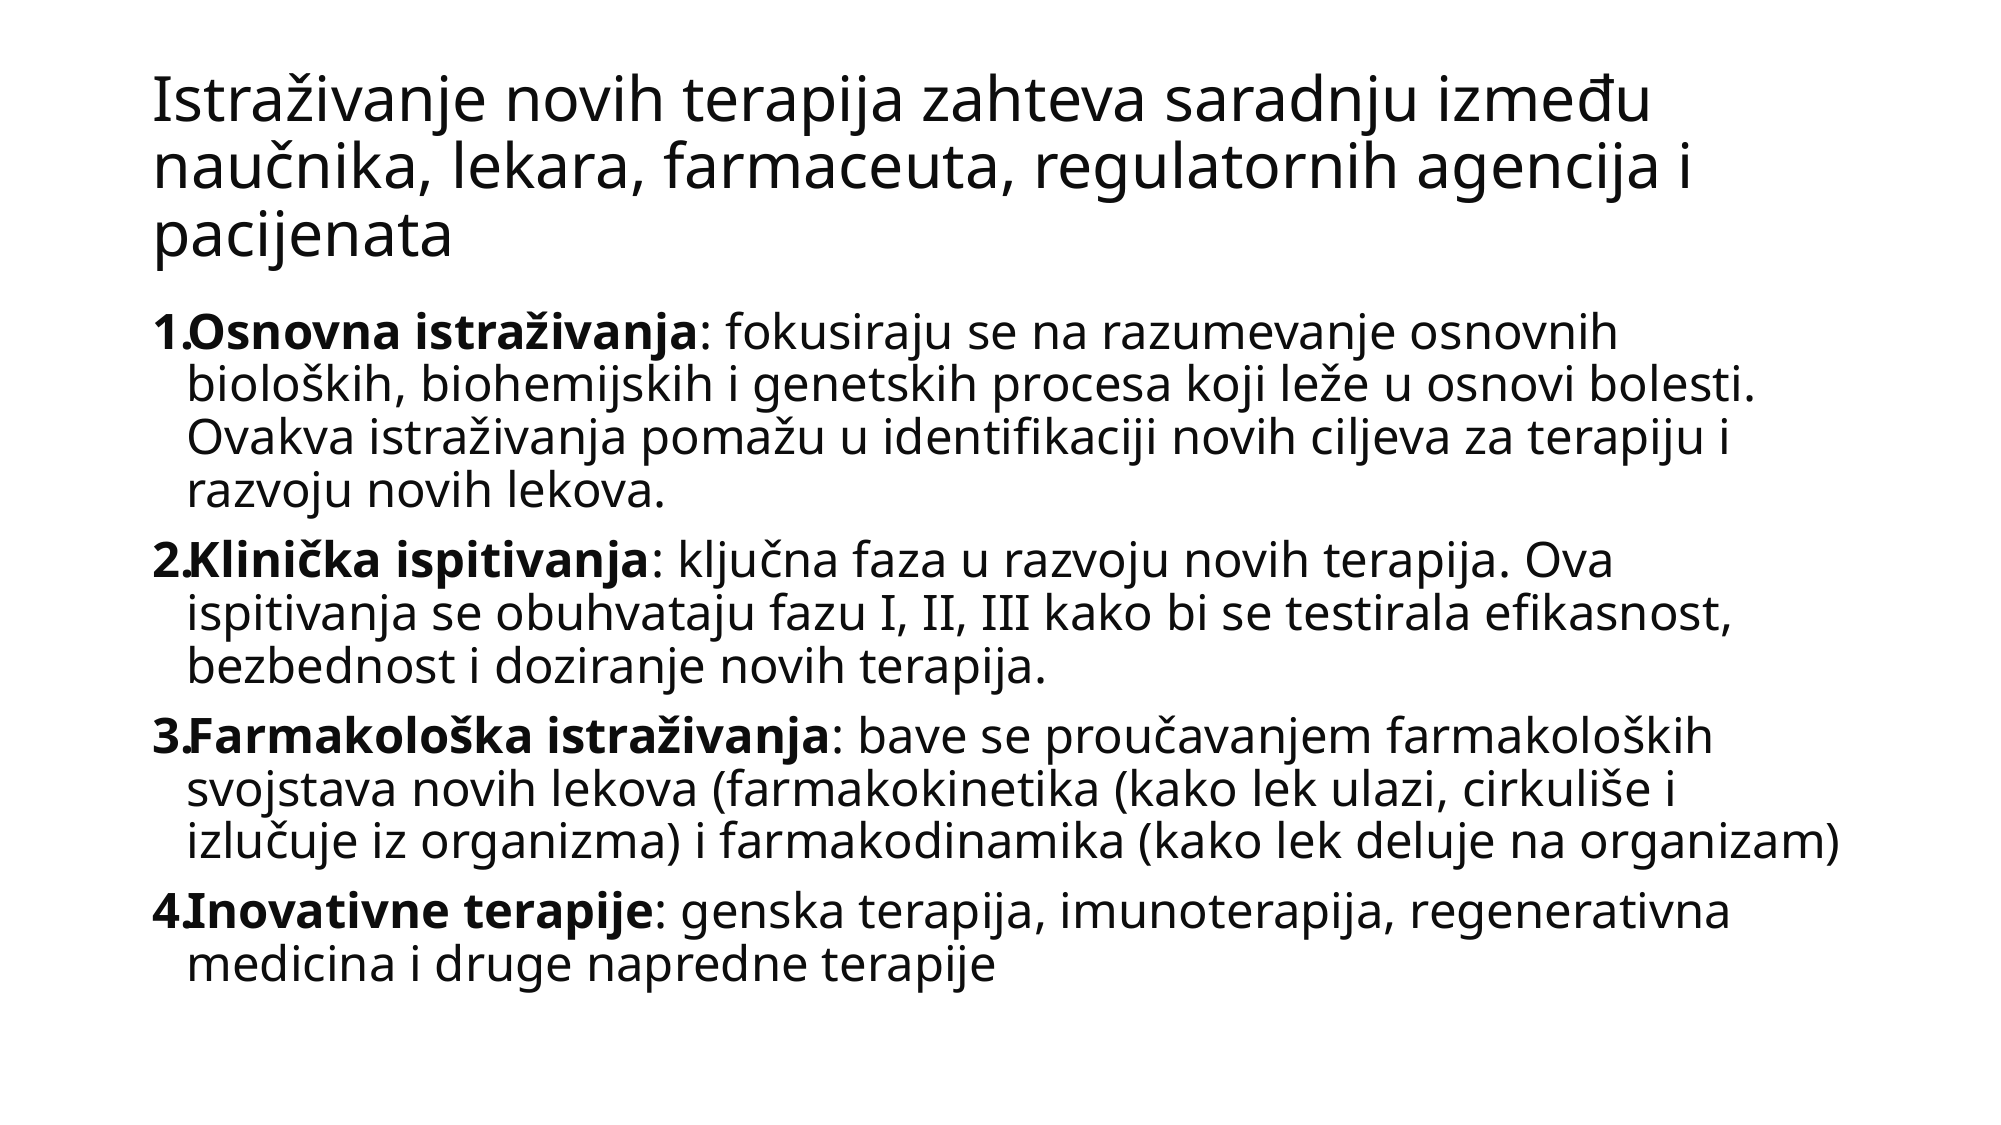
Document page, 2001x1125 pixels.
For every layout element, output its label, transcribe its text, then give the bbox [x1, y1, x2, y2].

list Osnovna istraživanja: fokusiraju se na razumevanje osnovnih bioloških, biohemijskih i genetskih procesa koji leže u osnovi bolesti. Ovakva istraživanja pomažu u identifikaciji novih ciljeva za terapiju i razvoju novih lekova. Klinička ispitivanja: ključna faza u razvoju novih terapija. Ova ispitivanja se obuhvataju fazu I, II, III kako bi se testirala efikasnost, bezbednost i doziranje novih terapija. Farmakološka istraživanja: bave se proučavanjem farmakoloških svojstava novih lekova (farmakokinetika (kako lek ulazi, cirkuliše i izlučuje iz organizma) i farmakodinamika (kako lek deluje na organizam) Inovativne terapije: genska terapija, imunoterapija, regenerativna medicina i druge napredne terapije [137, 299, 1863, 1014]
title Istraživanje novih terapija zahteva saradnju između naučnika, lekara, farmaceuta, regulatornih agencija i pacijenata [137, 59, 1863, 278]
